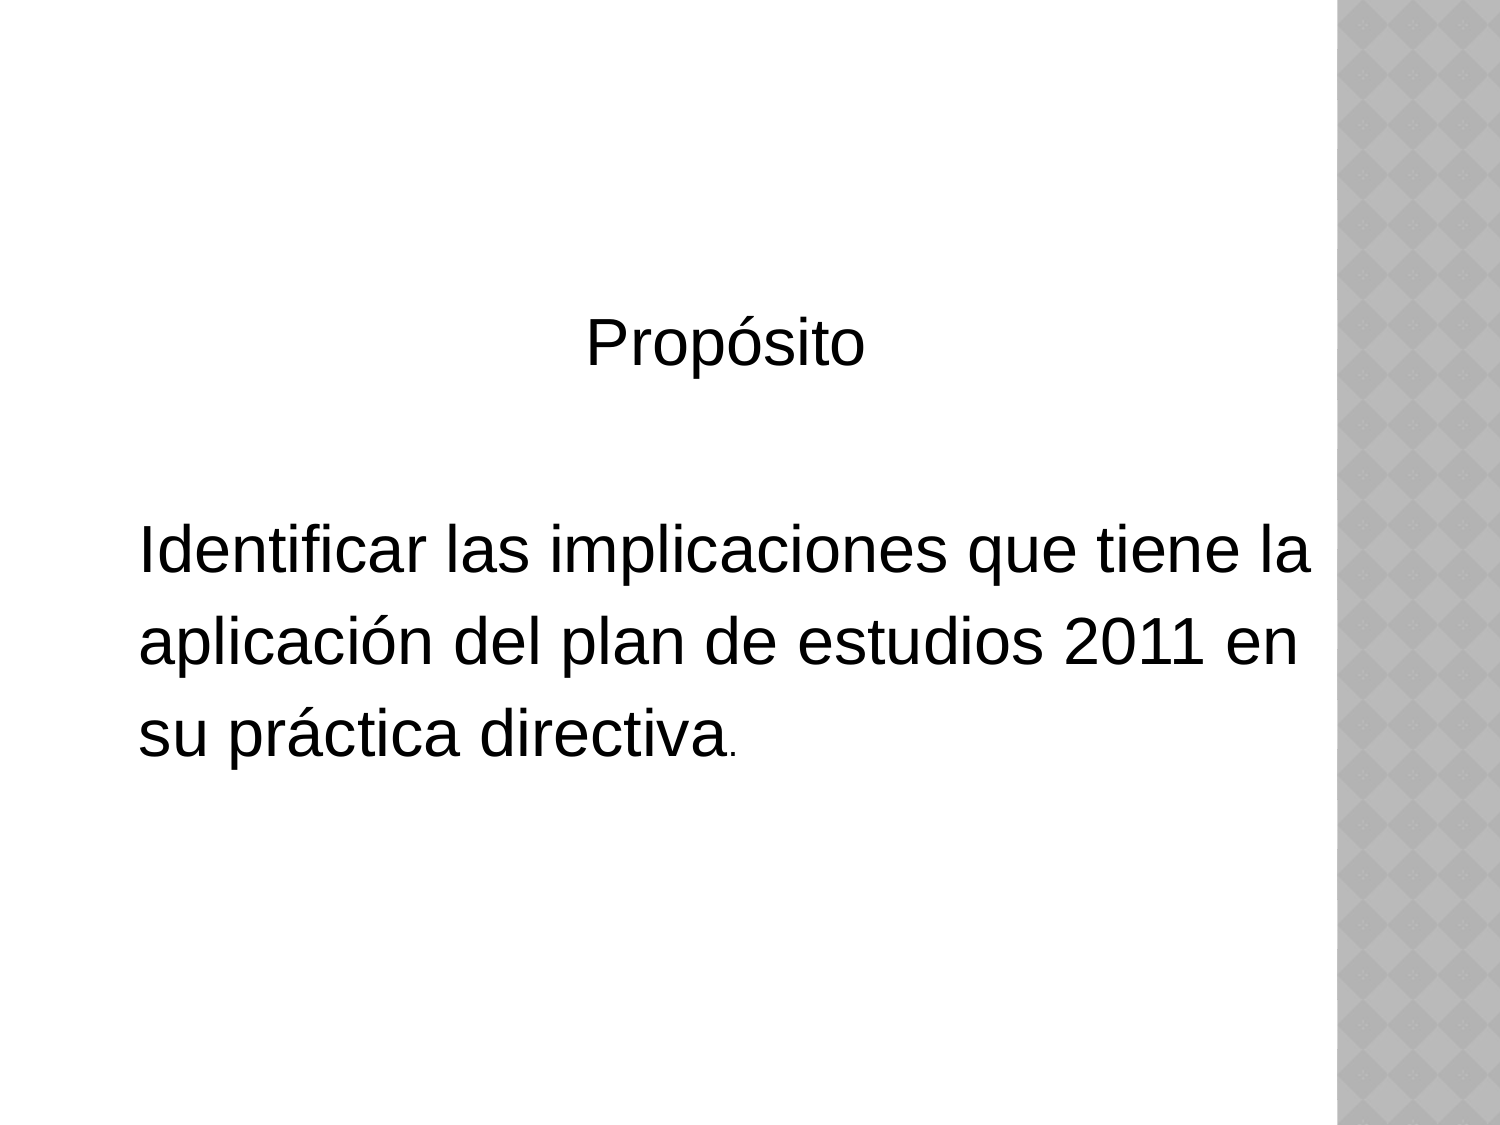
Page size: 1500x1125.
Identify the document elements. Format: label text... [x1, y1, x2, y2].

text_box Propósito Identificar las implicaciones que tiene la aplicación del plan de estudios 2011 en su práctica directiva. [123, 219, 1329, 778]
